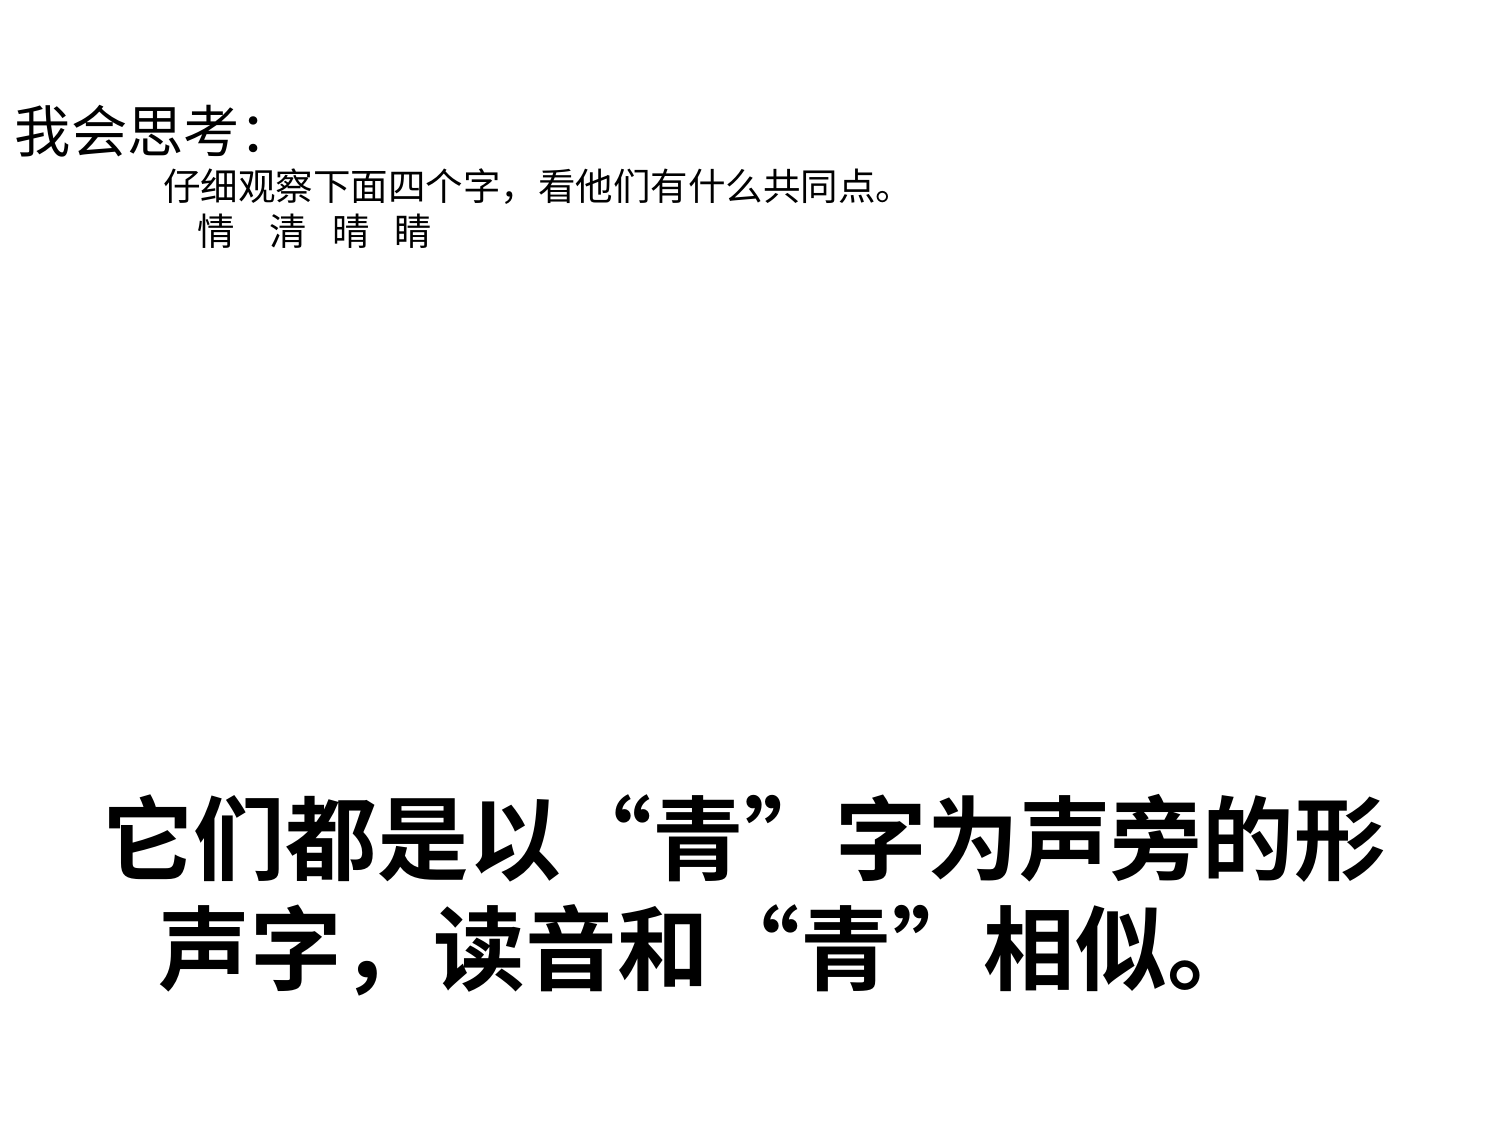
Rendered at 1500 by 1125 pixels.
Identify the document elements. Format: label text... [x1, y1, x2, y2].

text_box 它们都是以“青”字为声旁的形声字，读音和“青”相似。 [87, 774, 1438, 1038]
title 我会思考： [0, 77, 1076, 250]
list 仔细观察下面四个字，看他们有什么共同点。 情 清 晴 睛 [148, 155, 1500, 1008]
